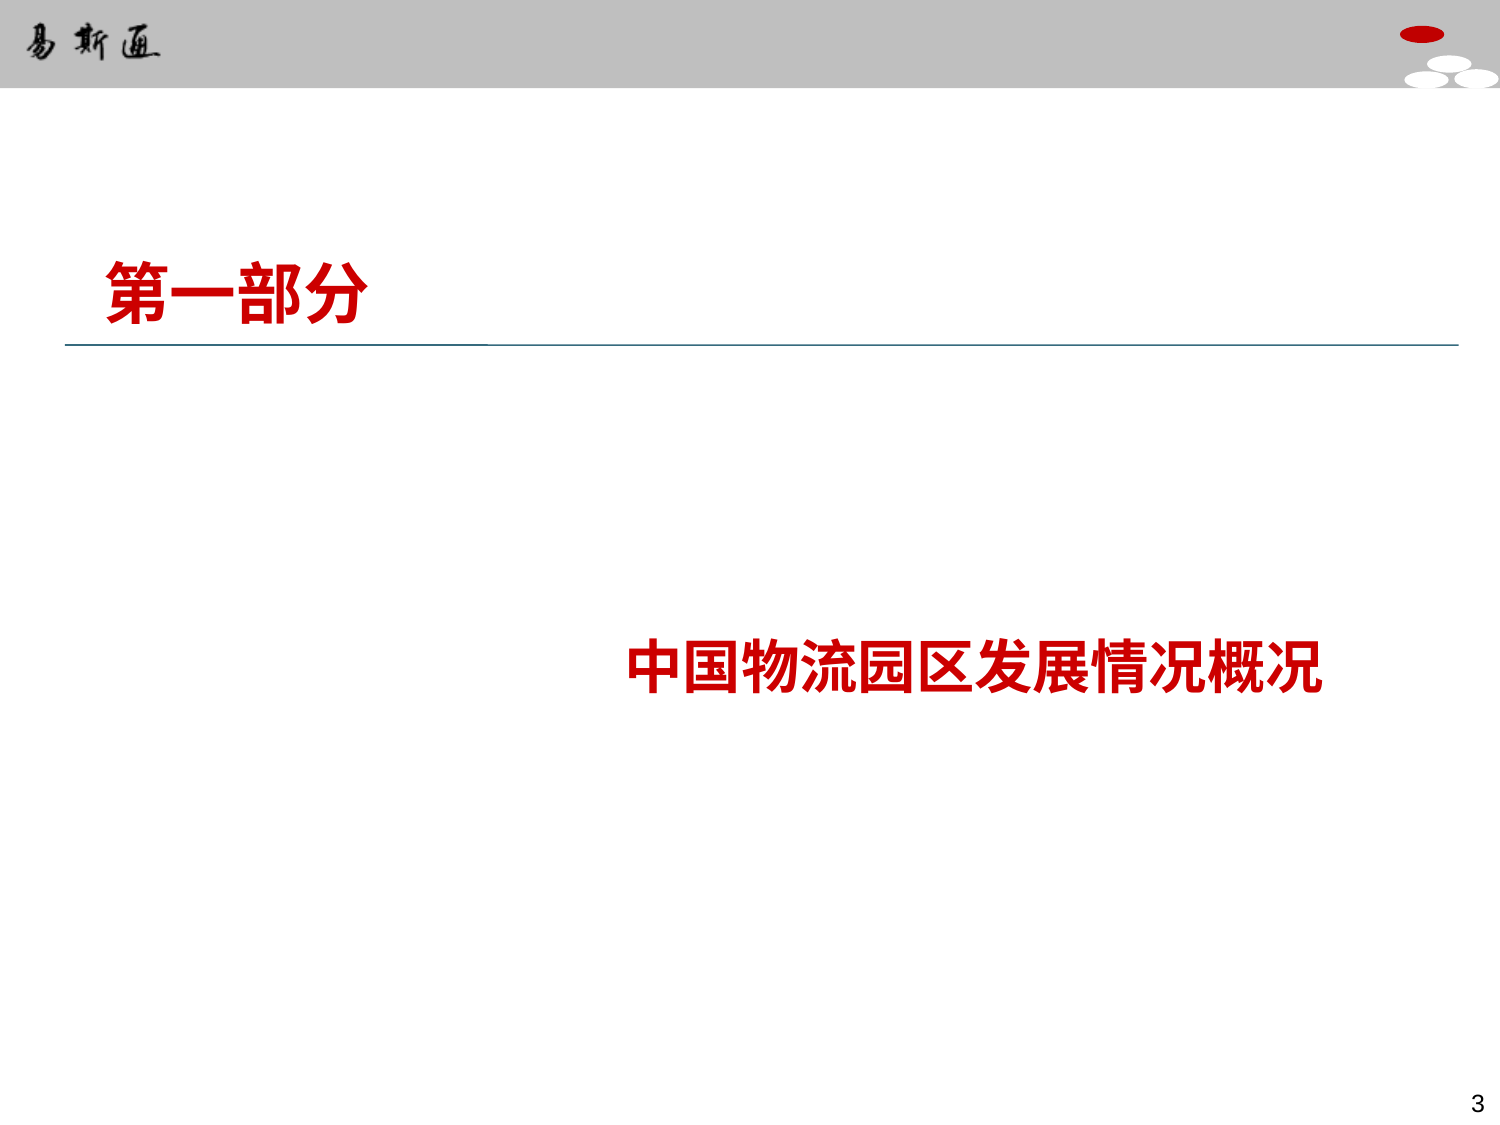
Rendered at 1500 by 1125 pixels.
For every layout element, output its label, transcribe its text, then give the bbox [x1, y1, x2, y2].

text_box 第一部分 [88, 262, 1350, 322]
text_box 中国物流园区发展情况概况 [596, 621, 1353, 710]
picture [16, 16, 167, 72]
slide_number 2 [1435, 1049, 1500, 1125]
